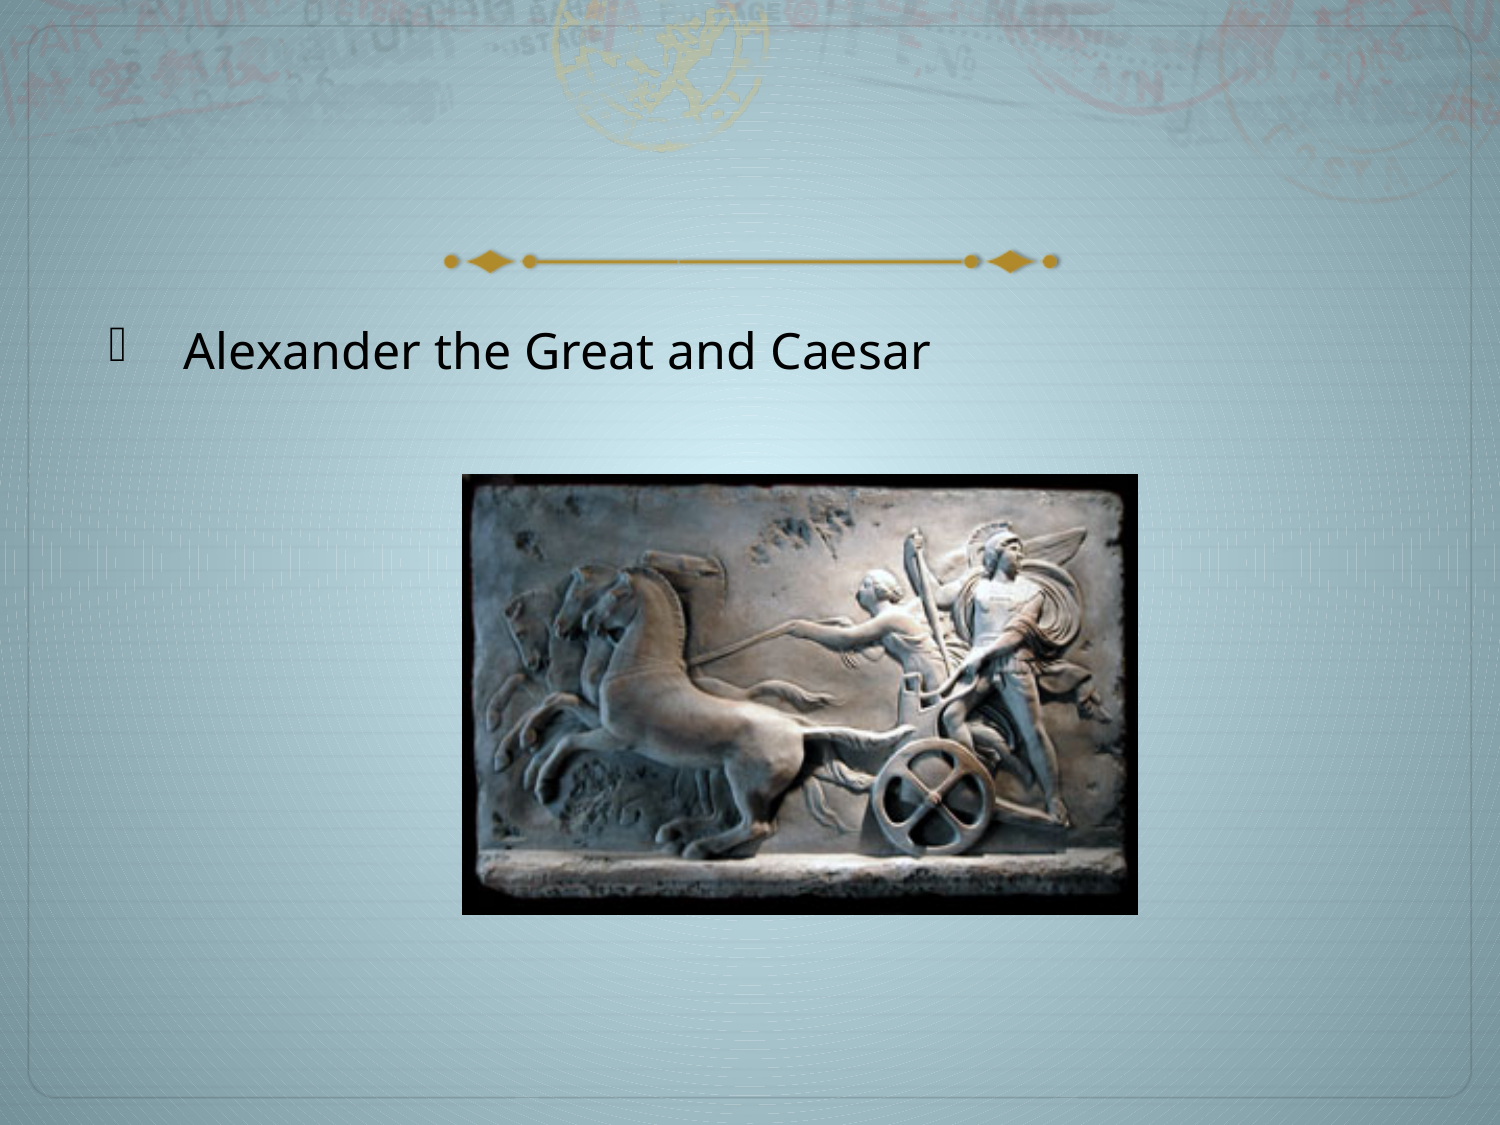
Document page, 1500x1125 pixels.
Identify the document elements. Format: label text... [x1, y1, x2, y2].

picture [0, 0, 1500, 1125]
list Alexander the Great and Caesar [93, 312, 1407, 988]
